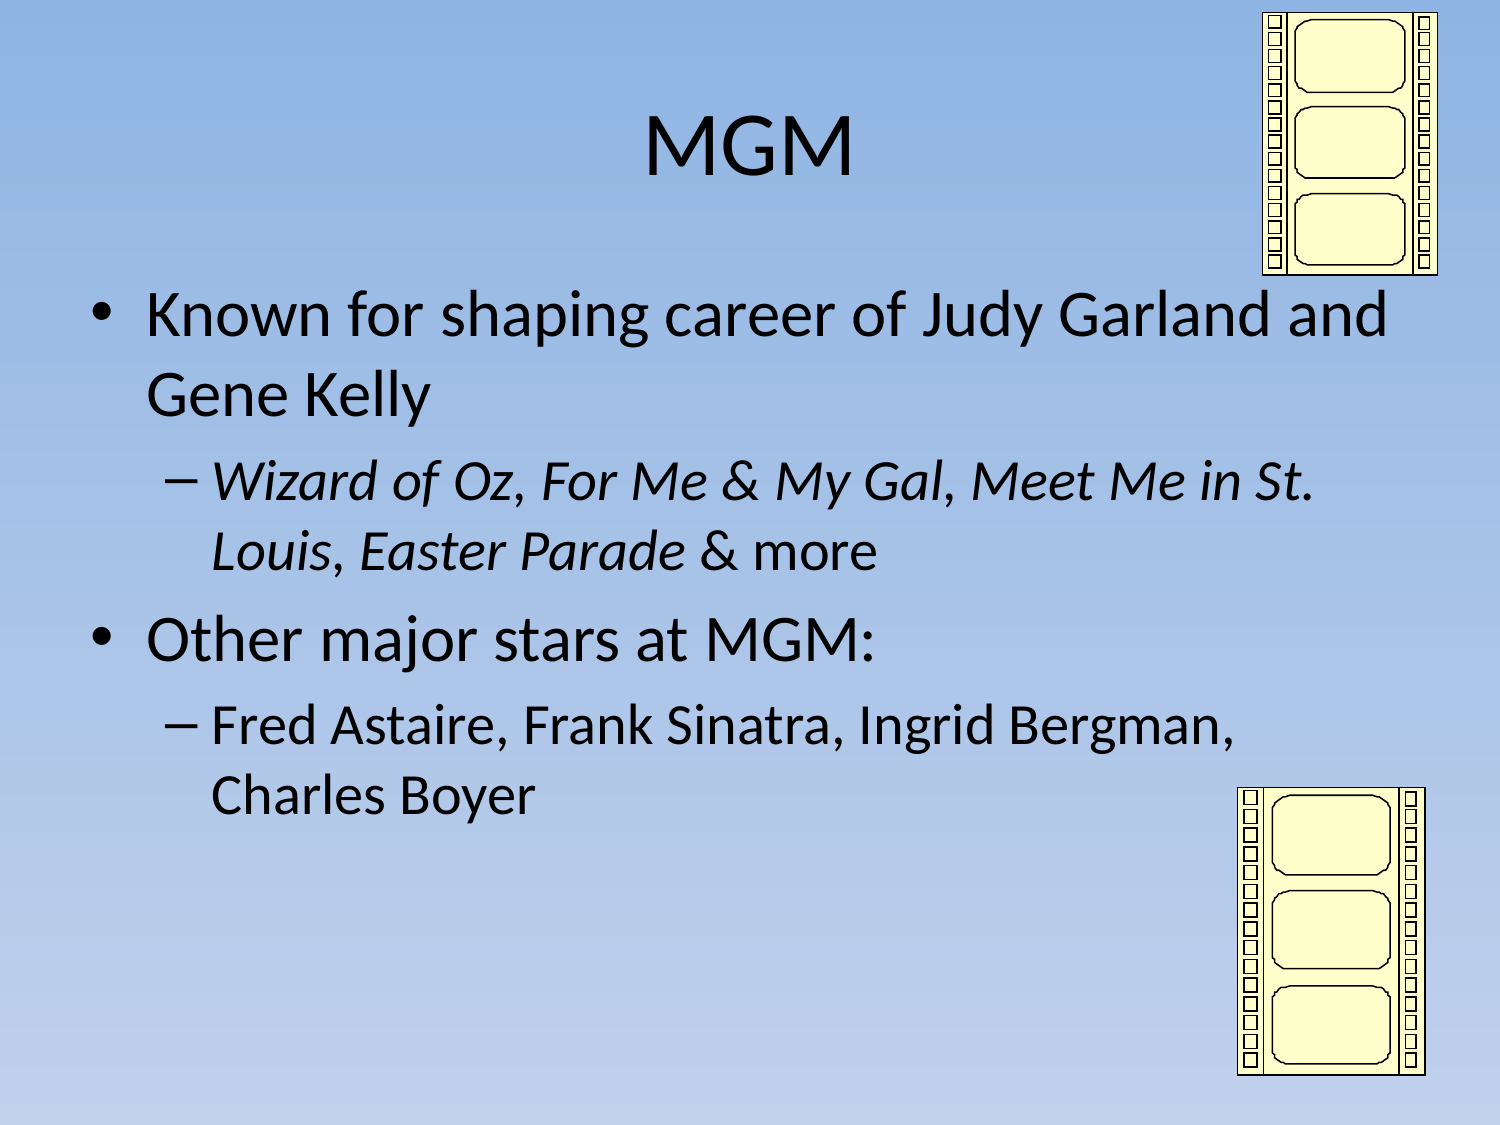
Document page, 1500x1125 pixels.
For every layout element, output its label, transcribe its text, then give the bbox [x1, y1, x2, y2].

title MGM [75, 45, 1262, 233]
text_box [1262, 12, 1438, 276]
text_box [1237, 787, 1425, 1075]
list Known for shaping career of Judy Garland and Gene Kelly Wizard of Oz, For Me & My Gal, Meet Me in St. Louis, Easter Parade & more Other major stars at MGM: Fred Astaire, Frank Sinatra, Ingrid Bergman, Charles Boyer [75, 262, 1425, 1005]
